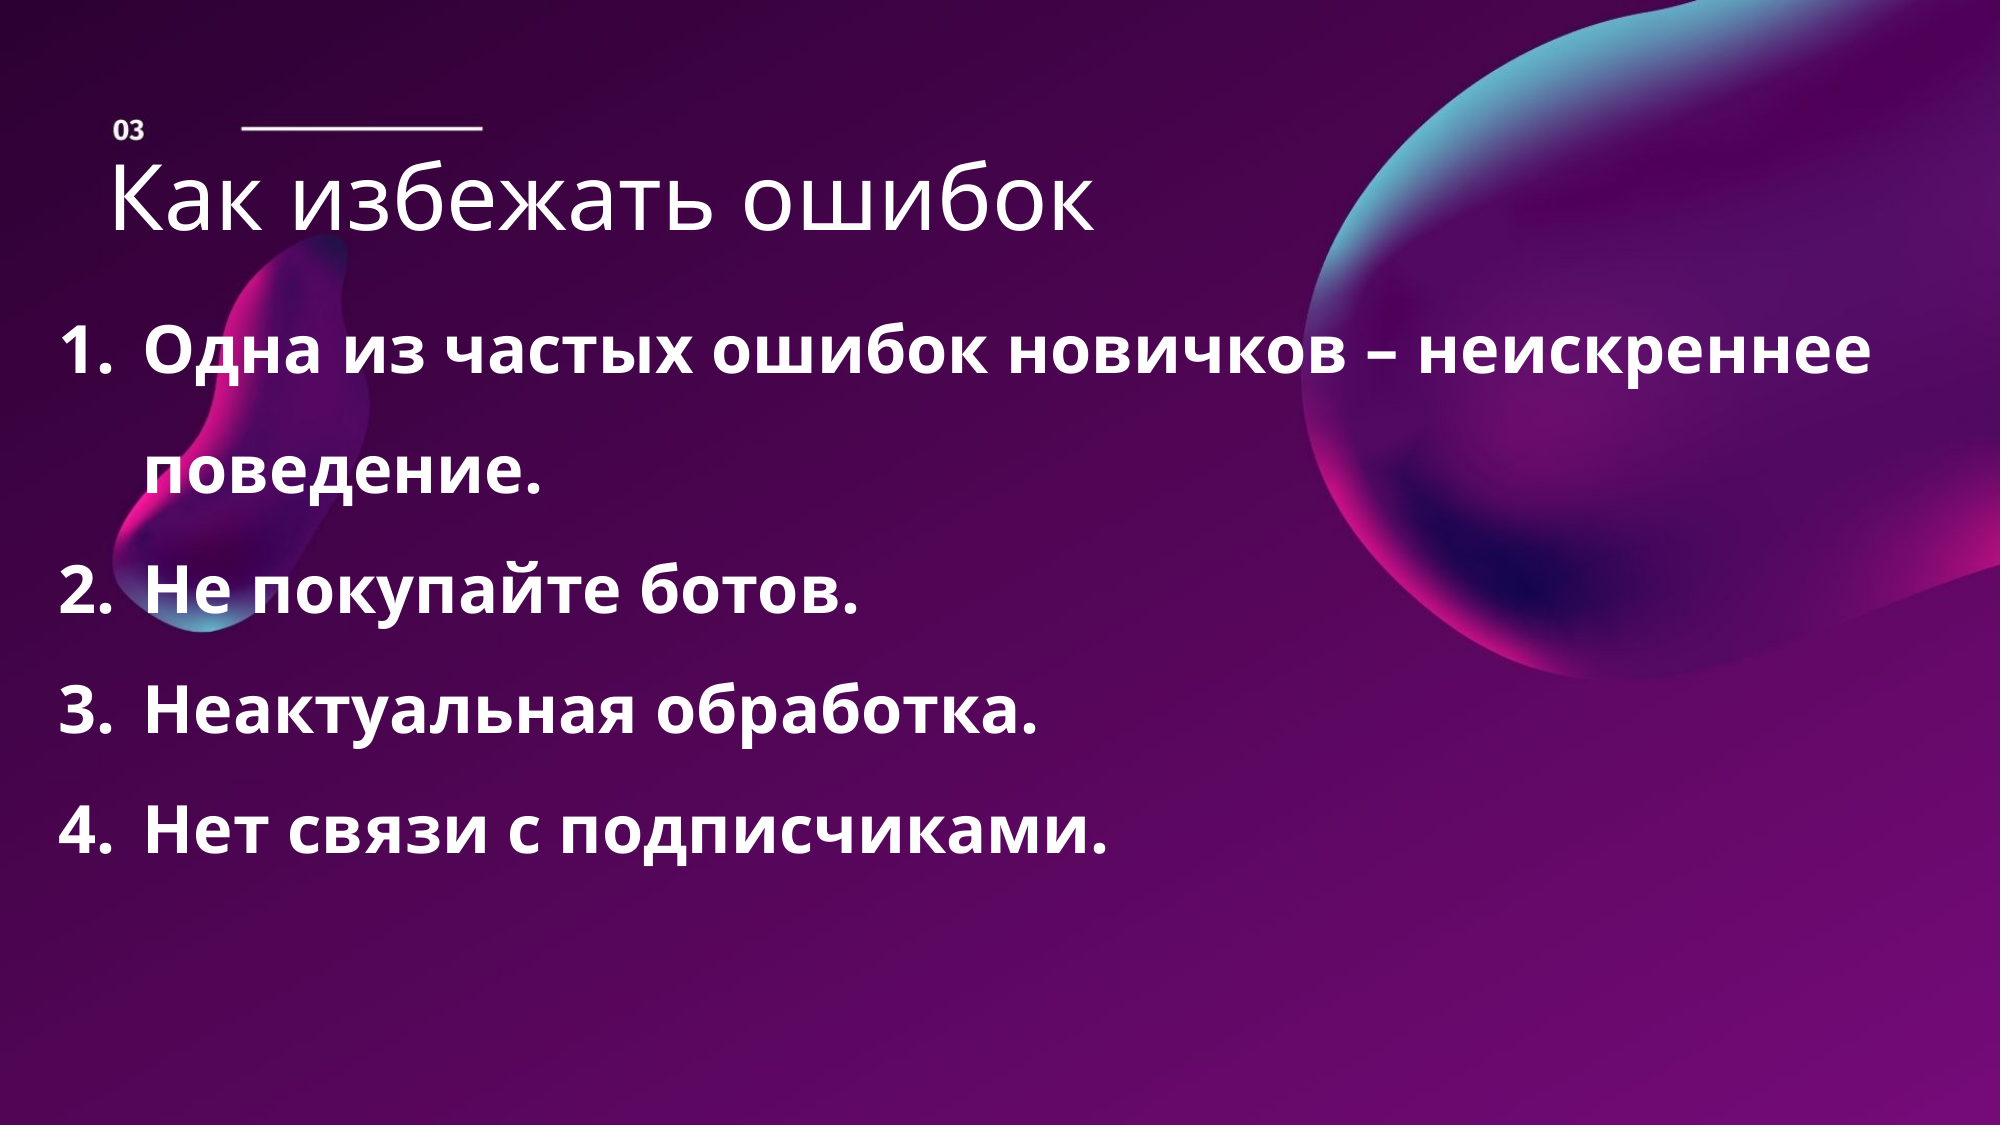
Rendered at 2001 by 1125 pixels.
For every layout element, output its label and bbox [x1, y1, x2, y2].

list [0, 0, 2000, 1125]
